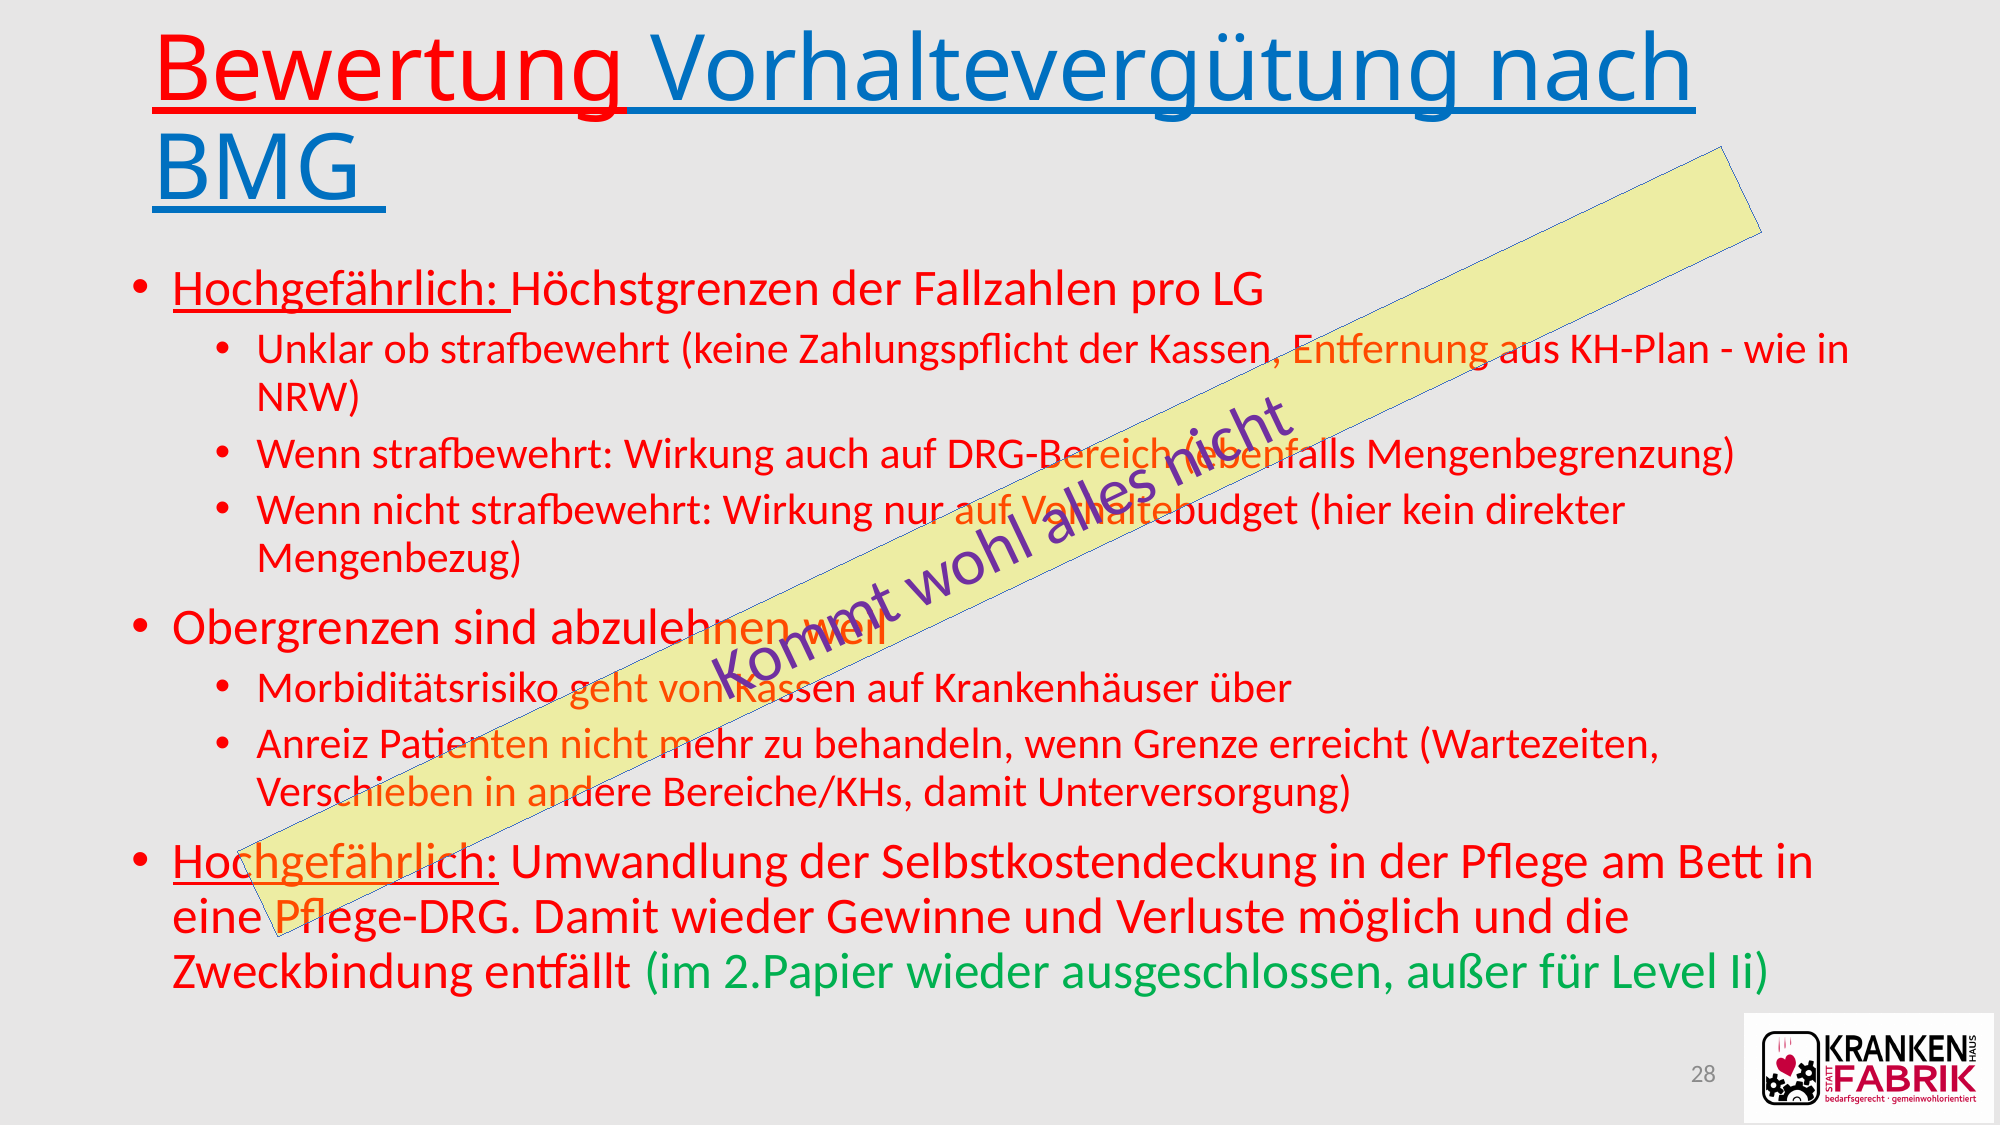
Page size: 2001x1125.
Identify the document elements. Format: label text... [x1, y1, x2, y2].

text_box Kommt wohl alles nicht [237, 146, 1762, 937]
title Bewertung Vorhaltevergütung nach BMG [137, 11, 1863, 229]
picture [1744, 1013, 1994, 1123]
list Hochgefährlich: Höchstgrenzen der Fallzahlen pro LG Unklar ob strafbewehrt (keine Zahlungspflicht der Kassen, Entfernung aus KH-Plan - wie in NRW) Wenn strafbewehrt: Wirkung auch auf DRG-Bereich (ebenfalls Mengenbegrenzung) Wenn nicht strafbewehrt: Wirkung nur auf Vorhaltebudget (hier kein direkter Mengenbezug) Obergrenzen sind abzulehnen weil Morbiditätsrisiko geht von Kassen auf Krankenhäuser über Anreiz Patienten nicht mehr zu behandeln, wenn Grenze erreicht (Wartezeiten, Verschieben in andere Bereiche/KHs, damit Unterversorgung) Hochgefährlich: Umwandlung der Selbstkostendeckung in der Pflege am Bett in eine Pflege-DRG. Damit wieder Gewinne und Verluste möglich und die Zweckbindung entfällt (im 2.Papier wieder ausgeschlossen, außer für Level Ii) [116, 254, 1886, 1018]
slide_number 28 [1281, 1042, 1731, 1103]
